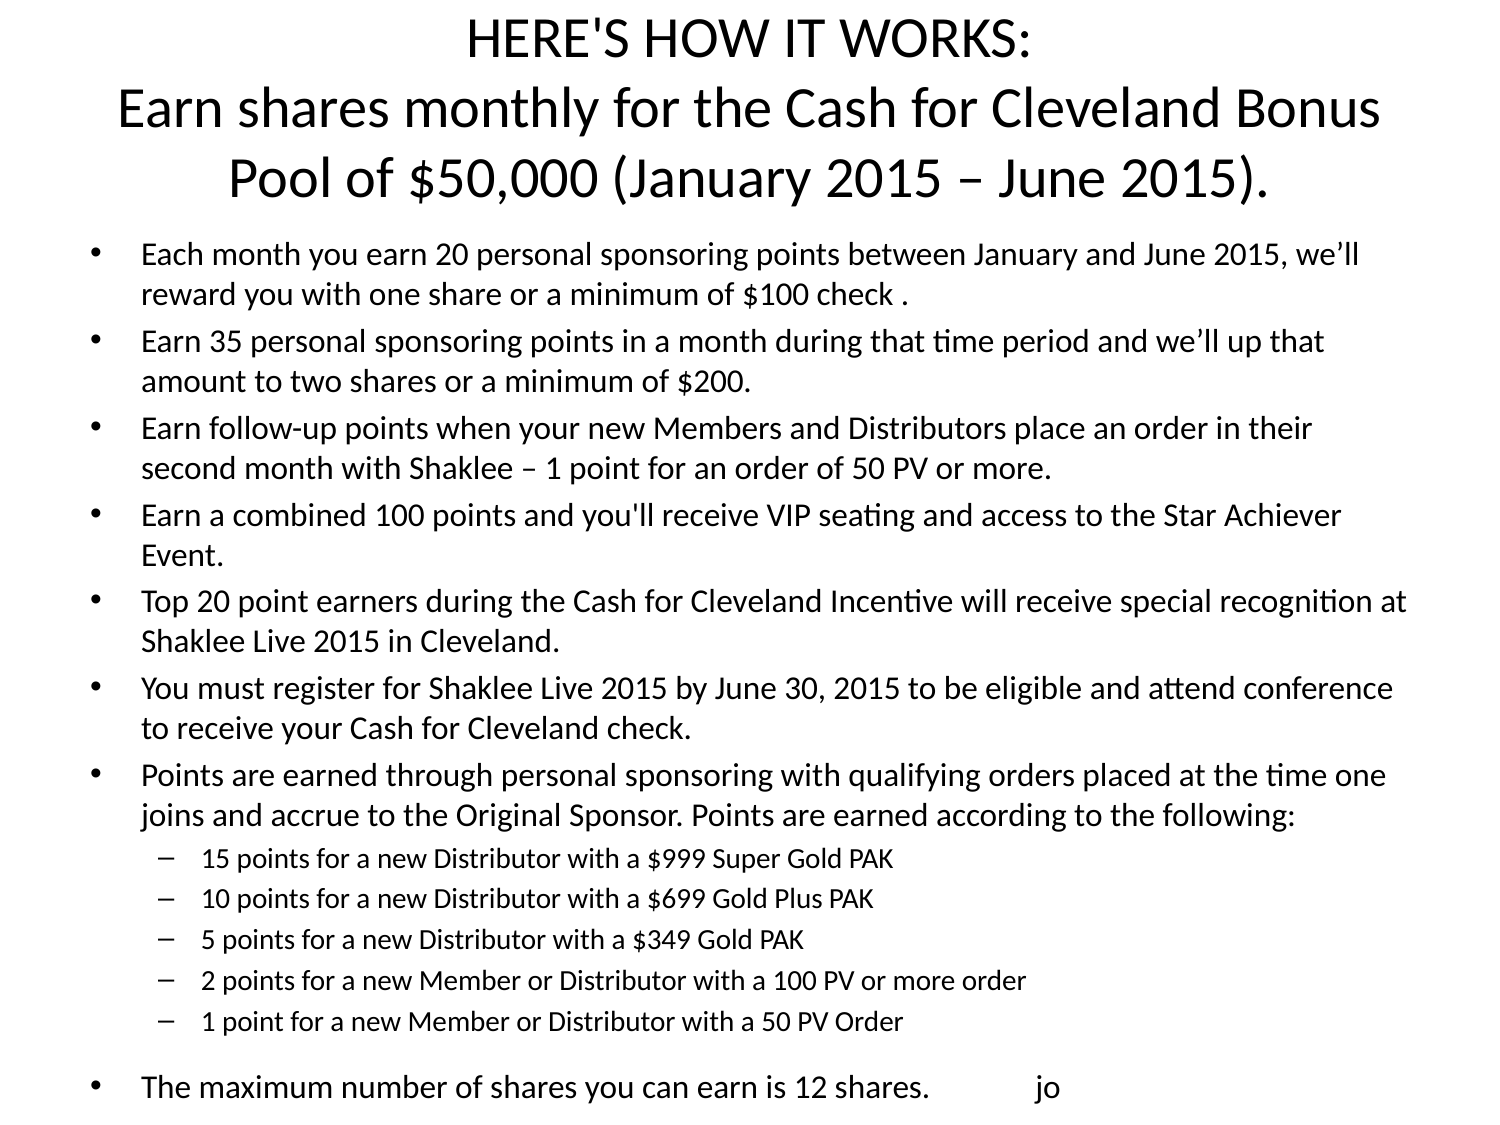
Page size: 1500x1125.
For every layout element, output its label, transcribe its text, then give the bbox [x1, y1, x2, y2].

list Each month you earn 20 personal sponsoring points between January and June 2015, we’ll reward you with one share or a minimum of $100 check . Earn 35 personal sponsoring points in a month during that time period and we’ll up that amount to two shares or a minimum of $200. Earn follow-up points when your new Members and Distributors place an order in their second month with Shaklee – 1 point for an order of 50 PV or more. Earn a combined 100 points and you'll receive VIP seating and access to the Star Achiever Event. Top 20 point earners during the Cash for Cleveland Incentive will receive special recognition at Shaklee Live 2015 in Cleveland. You must register for Shaklee Live 2015 by June 30, 2015 to be eligible and attend conference to receive your Cash for Cleveland check. Points are earned through personal sponsoring with qualifying orders placed at the time one joins and accrue to the Original Sponsor. Points are earned according to the following: 15 points for a new Distributor with a $999 Super Gold PAK 10 points for a new Distributor with a $699 Gold Plus PAK 5 points for a new Distributor with a $349 Gold PAK 2 points for a new Member or Distributor with a 100 PV or more order 1 point for a new Member or Distributor with a 50 PV Order The maximum number of shares you can earn is 12 shares. jo [75, 224, 1425, 1125]
title HERE'S HOW IT WORKS: Earn shares monthly for the Cash for Cleveland Bonus Pool of $50,000 (January 2015 – June 2015). [75, 45, 1425, 224]
